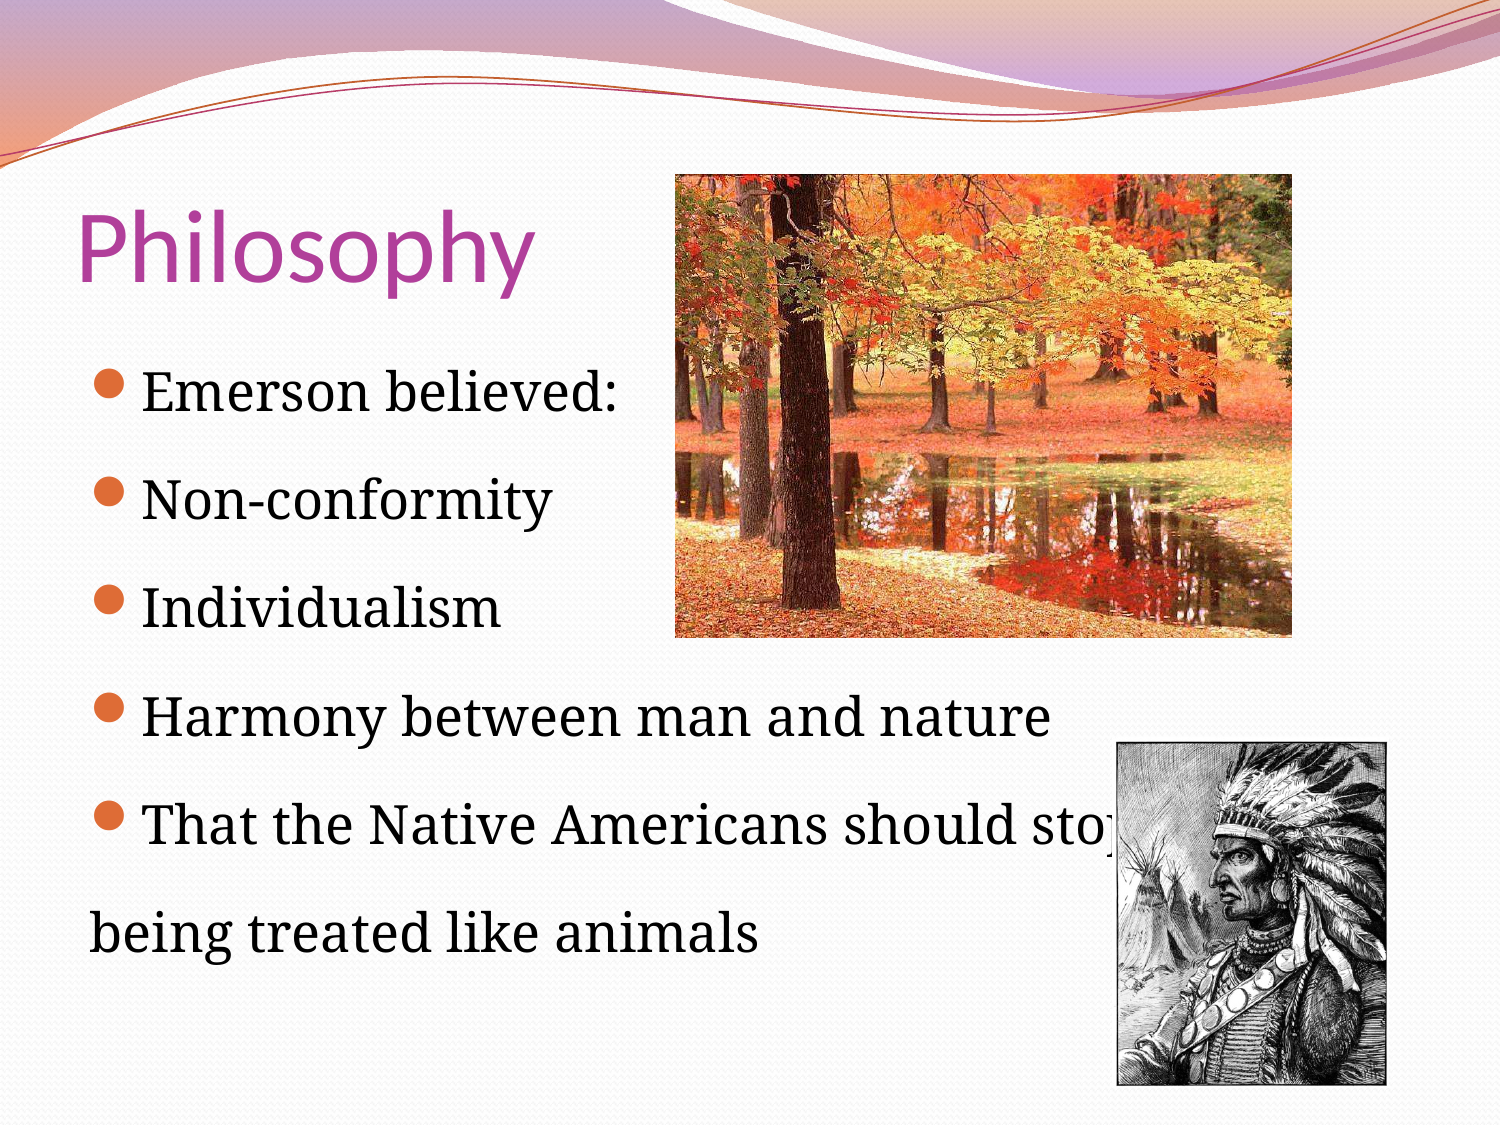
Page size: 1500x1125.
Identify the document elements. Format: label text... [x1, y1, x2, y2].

picture [1112, 737, 1390, 1088]
list Emerson believed: Non-conformity Individualism Harmony between man and nature That the Native Americans should stop being treated like animals [75, 317, 1425, 1038]
title Philosophy [75, 115, 1425, 303]
picture [674, 174, 1292, 638]
